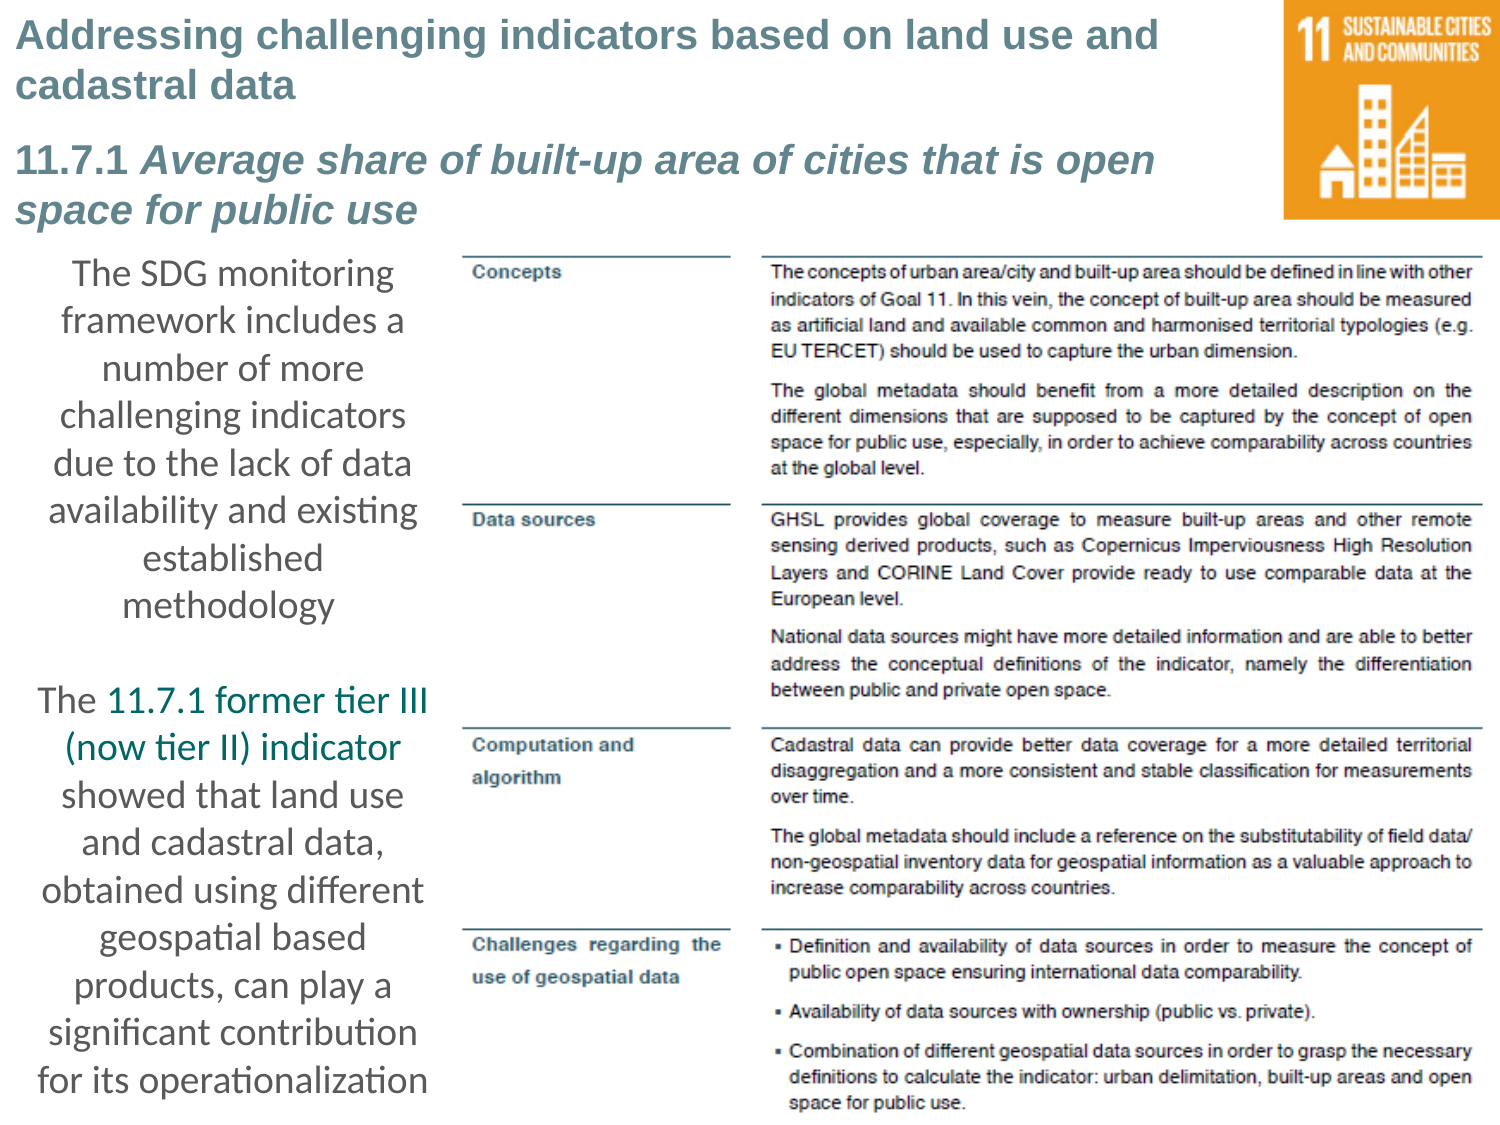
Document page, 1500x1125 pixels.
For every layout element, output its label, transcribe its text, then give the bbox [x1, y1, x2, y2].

picture [1283, 0, 1500, 221]
text_box Addressing challenging indicators based on land use and cadastral data 11.7.1 Average share of built-up area of cities that is open space for public use [0, 0, 1282, 240]
text_box The SDG monitoring framework includes a number of more challenging indicators due to the lack of data availability and existing established methodology The 11.7.1 former tier III (now tier II) indicator showed that land use and cadastral data, obtained using different geospatial based products, can play a significant contribution for its operationalization [17, 240, 449, 1109]
picture [453, 245, 1495, 1118]
